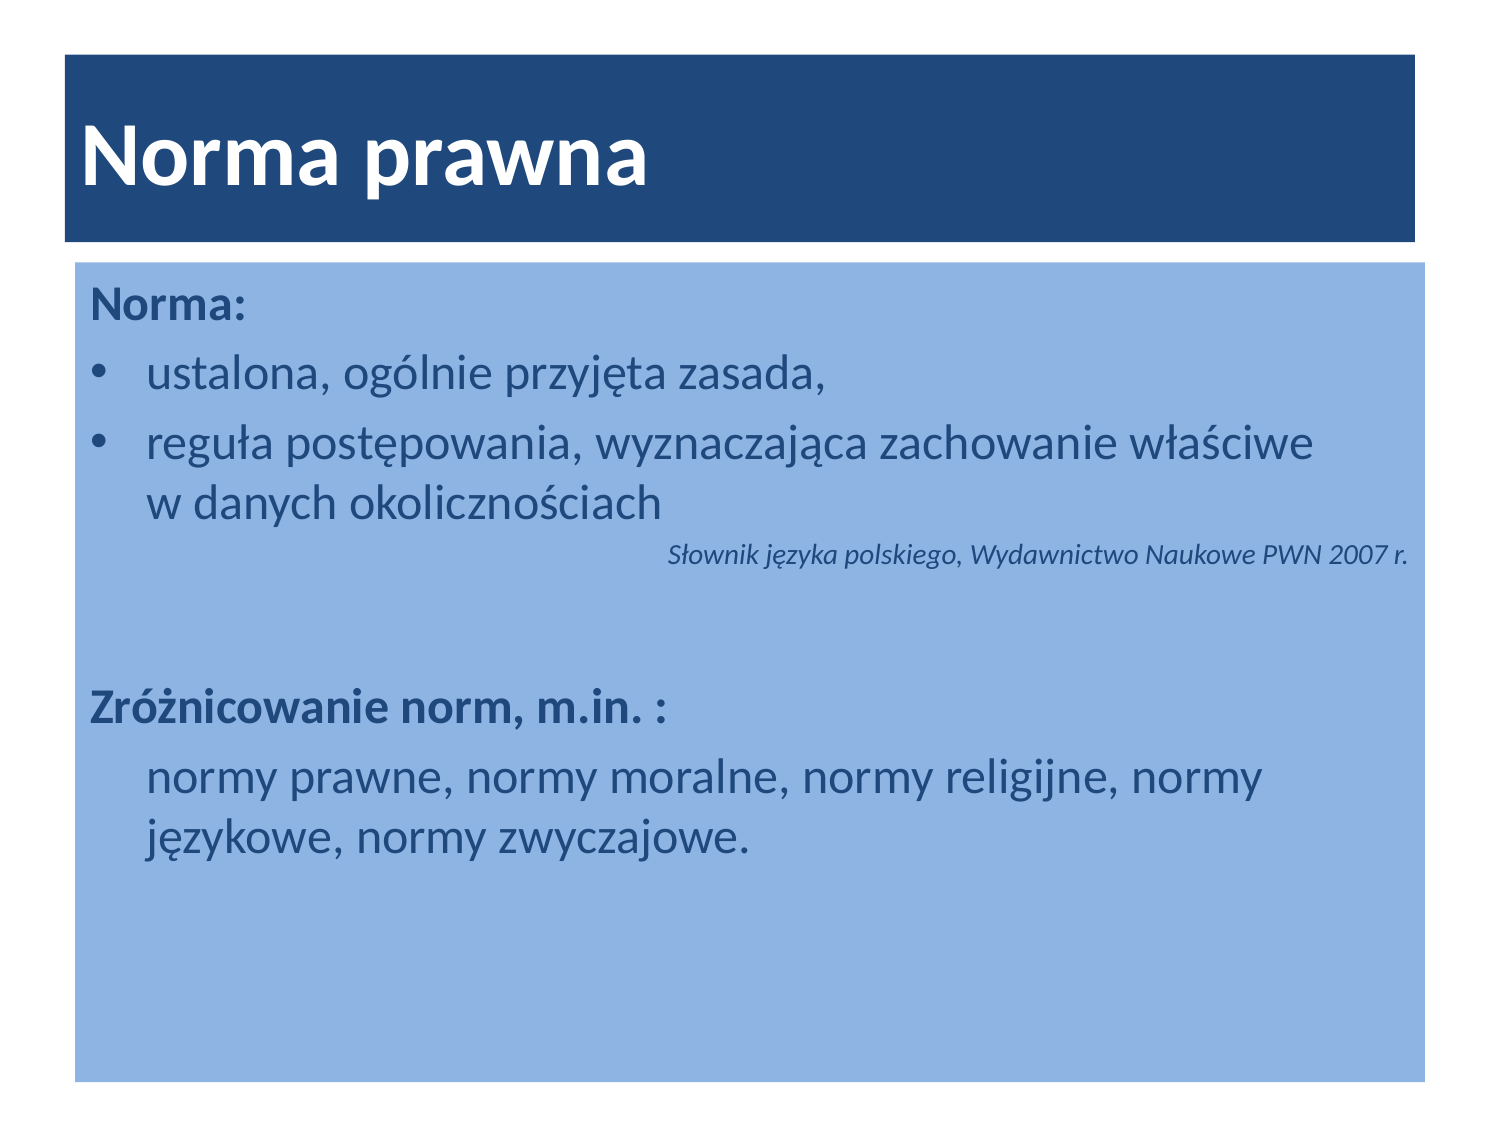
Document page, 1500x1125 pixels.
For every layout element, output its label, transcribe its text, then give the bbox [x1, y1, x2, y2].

title Norma prawna [64, 54, 1415, 243]
list Norma: ustalona, ogólnie przyjęta zasada, reguła postępowania, wyznaczająca zachowanie właściwe w danych okolicznościach Słownik języka polskiego, Wydawnictwo Naukowe PWN 2007 r. Zróżnicowanie norm, m.in. : normy prawne, normy moralne, normy religijne, normy językowe, normy zwyczajowe. [75, 262, 1425, 1083]
